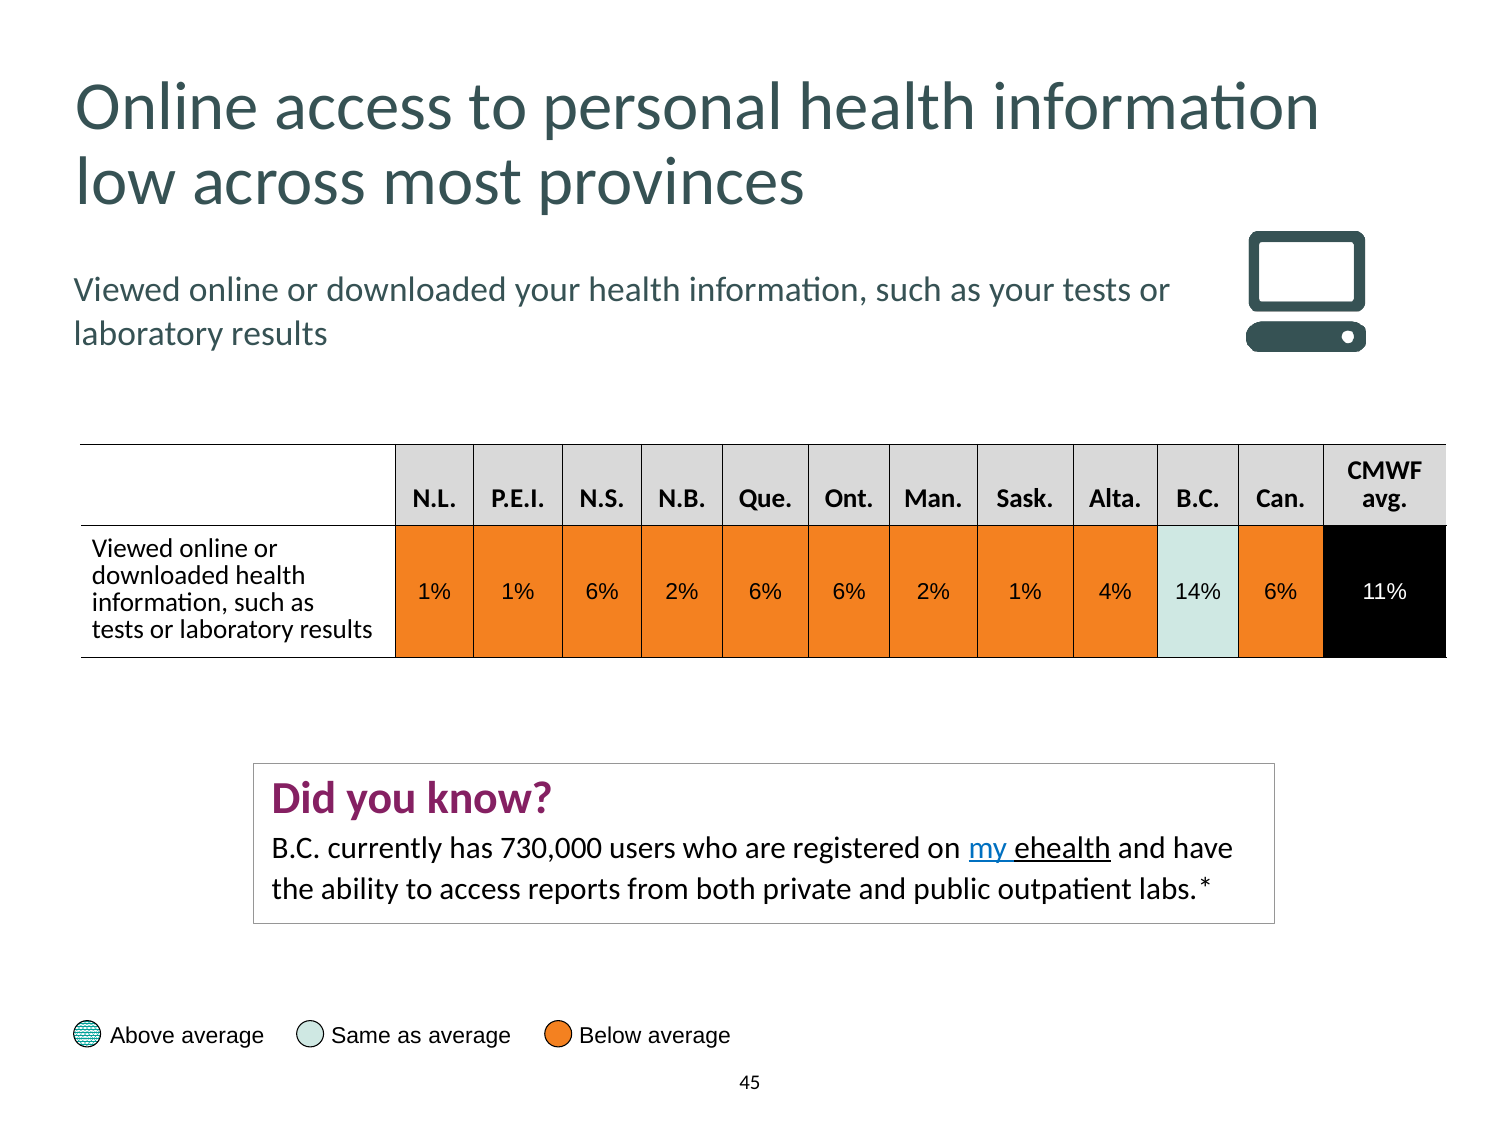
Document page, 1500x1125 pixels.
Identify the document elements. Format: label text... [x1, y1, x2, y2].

text_box Viewed online or downloaded your health information, such as your tests or laboratory results [73, 231, 1417, 386]
table_cell 6% [1239, 526, 1323, 657]
table_header P.E.I. [474, 445, 562, 525]
table_header Sask. [978, 445, 1073, 525]
picture [1245, 231, 1366, 352]
table_cell Viewed online or downloaded health information, such as tests or laboratory results [81, 526, 395, 657]
table_header N.S. [563, 445, 641, 525]
table_header Alta. [1074, 445, 1157, 525]
table_header N.B. [642, 445, 722, 525]
table_header N.L. [396, 445, 473, 525]
table_header B.C. [1158, 445, 1238, 525]
table_cell 14% [1158, 526, 1238, 657]
text_box Did you know? B.C. currently has 730,000 users who are registered on my ehealth and have the ability to access reports from both private and public outpatient labs.* [253, 763, 1275, 924]
table_header Man. [890, 445, 977, 525]
table_header Ont. [809, 445, 889, 525]
table_cell 1% [978, 526, 1073, 657]
table_cell 4% [1074, 526, 1157, 657]
table_cell 6% [723, 526, 808, 657]
table_header [80, 445, 395, 525]
table_header Can. [1239, 445, 1323, 525]
table_cell 6% [563, 526, 641, 657]
table_cell 2% [890, 526, 977, 657]
table_cell 11% [1324, 526, 1446, 657]
title Online access to personal health information low across most provinces [60, 60, 1411, 228]
table_cell 6% [809, 526, 889, 657]
table_cell 1% [396, 526, 473, 657]
table_cell 2% [642, 526, 722, 657]
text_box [73, 1012, 784, 1057]
table_header CMWF avg. [1324, 445, 1446, 525]
table_cell 1% [474, 526, 562, 657]
table_header Que. [723, 445, 808, 525]
